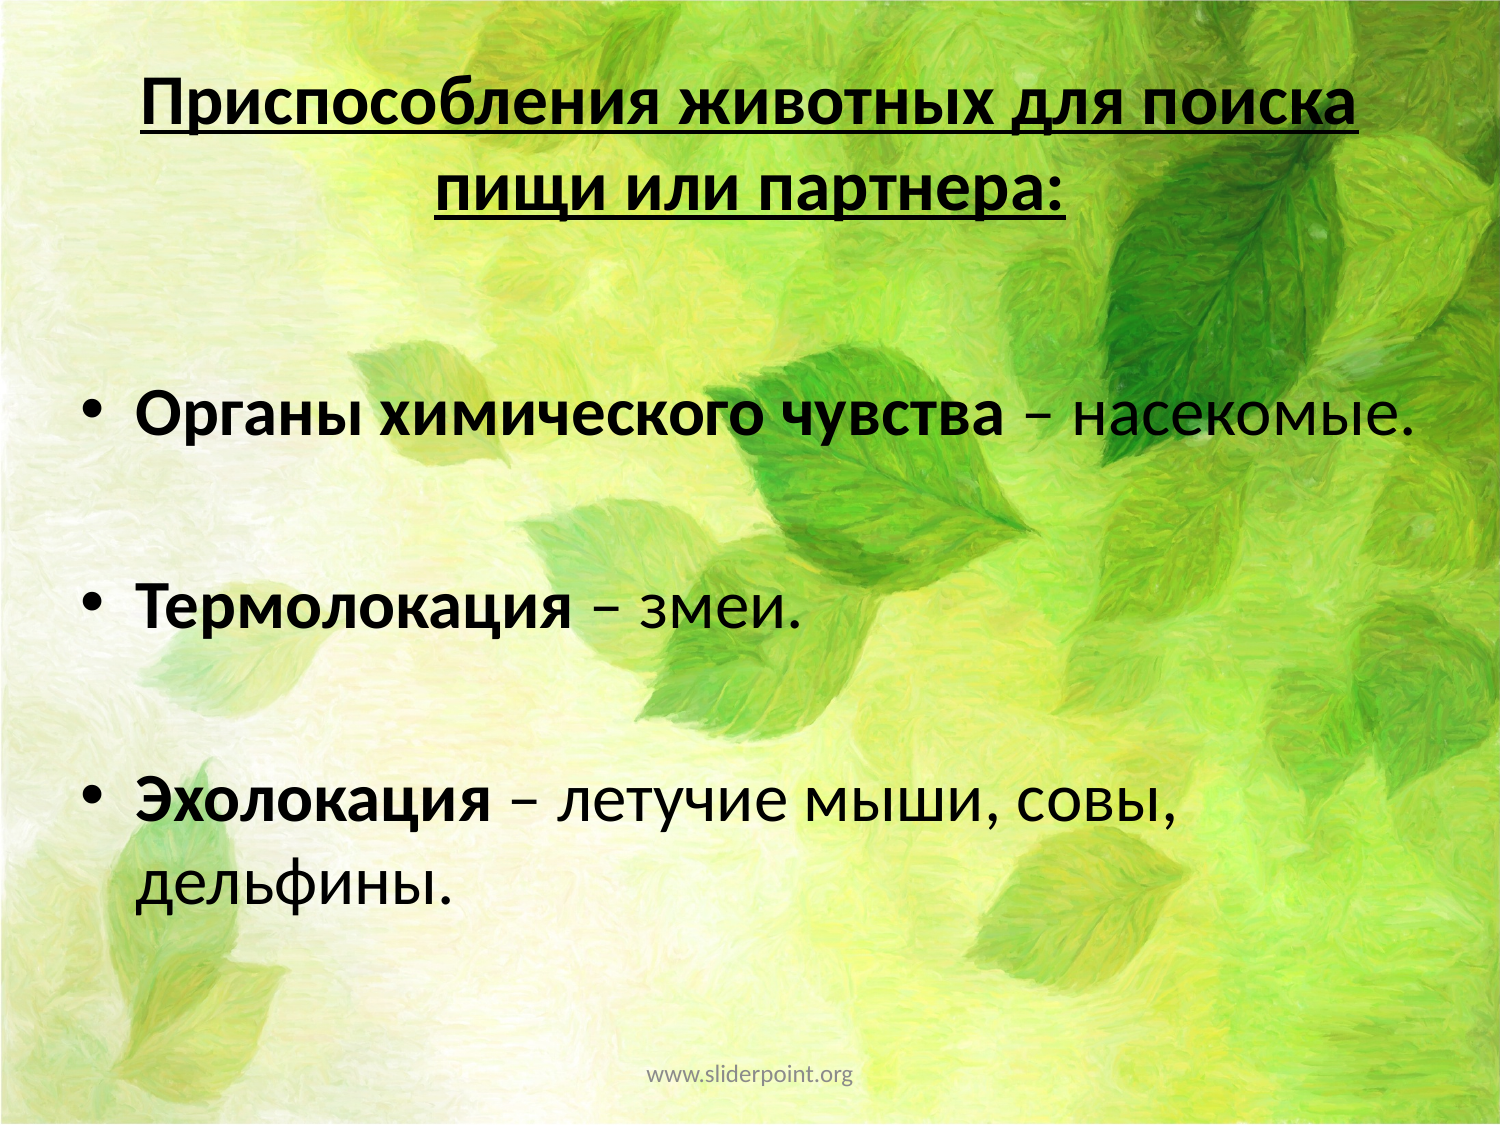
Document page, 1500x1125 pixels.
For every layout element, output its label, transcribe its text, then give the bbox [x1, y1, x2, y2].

title Приспособления животных для поиска пищи или партнера: [75, 45, 1425, 233]
list Органы химического чувства – насекомые. Термолокация – змеи. Эхолокация – летучие мыши, совы, дельфины. [64, 262, 1436, 1005]
footer www.sliderpoint.org [512, 1042, 988, 1103]
